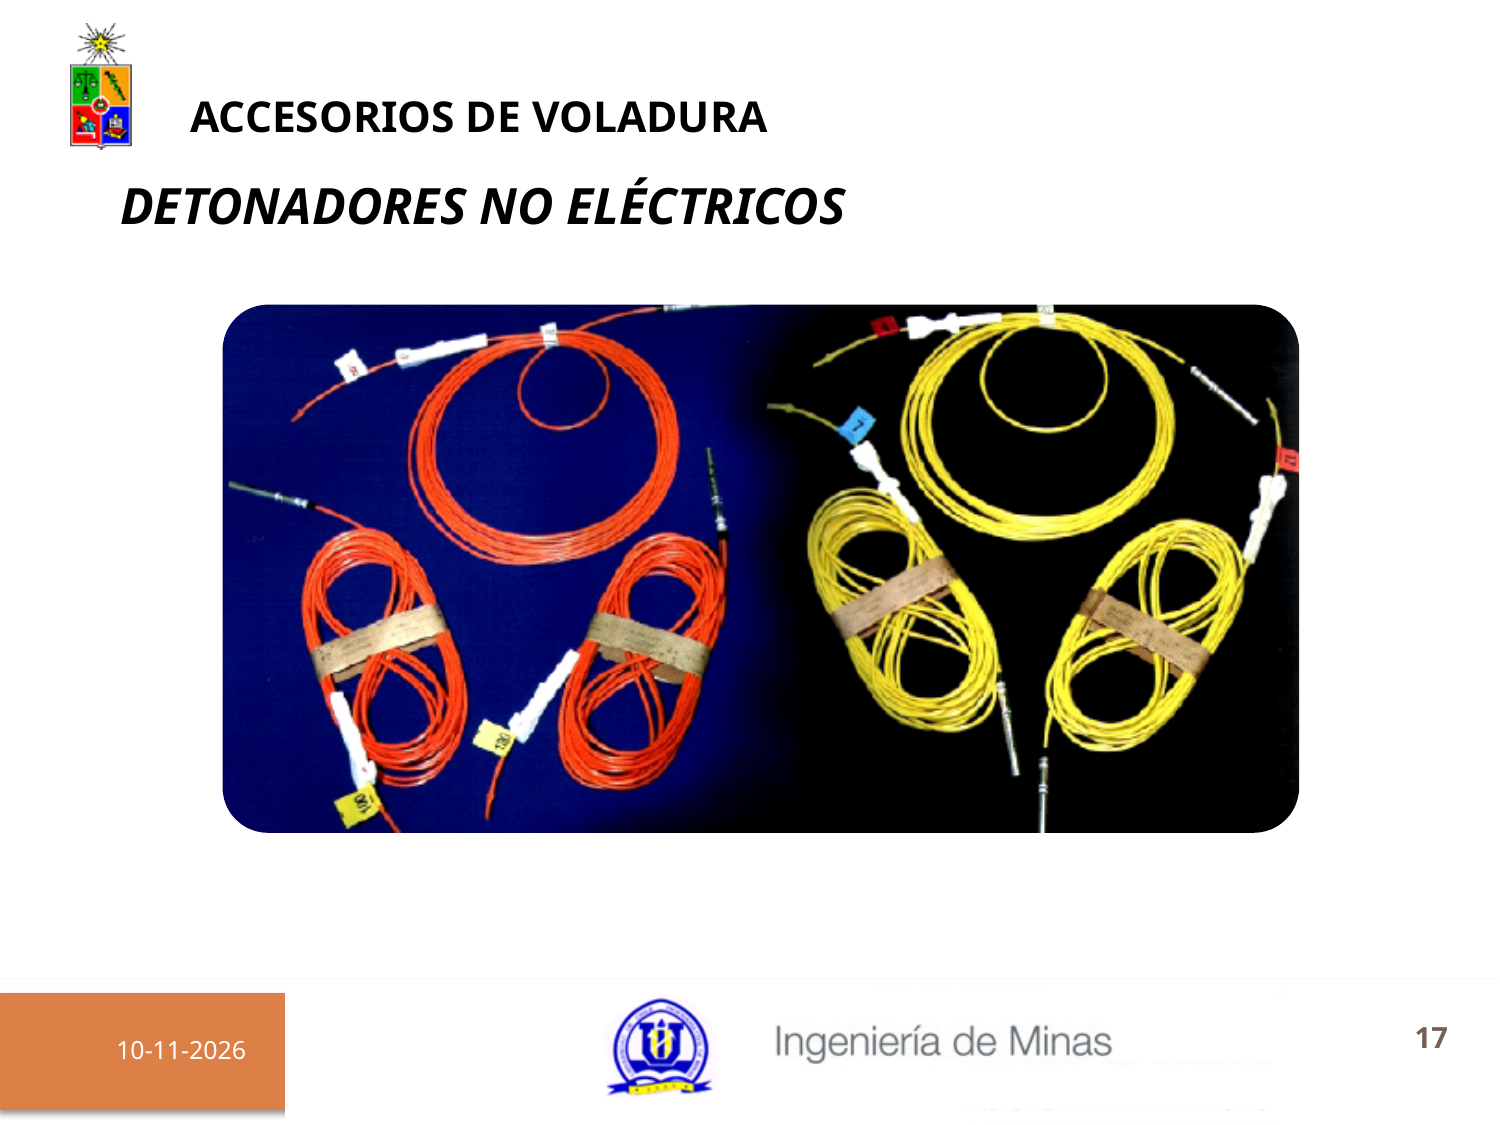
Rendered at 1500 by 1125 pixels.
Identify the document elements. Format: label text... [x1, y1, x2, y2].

text_box Detonadores no eléctricos [105, 175, 1196, 242]
picture [69, 23, 132, 151]
picture [222, 304, 1300, 834]
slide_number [12, 995, 279, 1108]
picture [285, 980, 1500, 1125]
text_box Accesorios de voladura [175, 81, 1266, 148]
